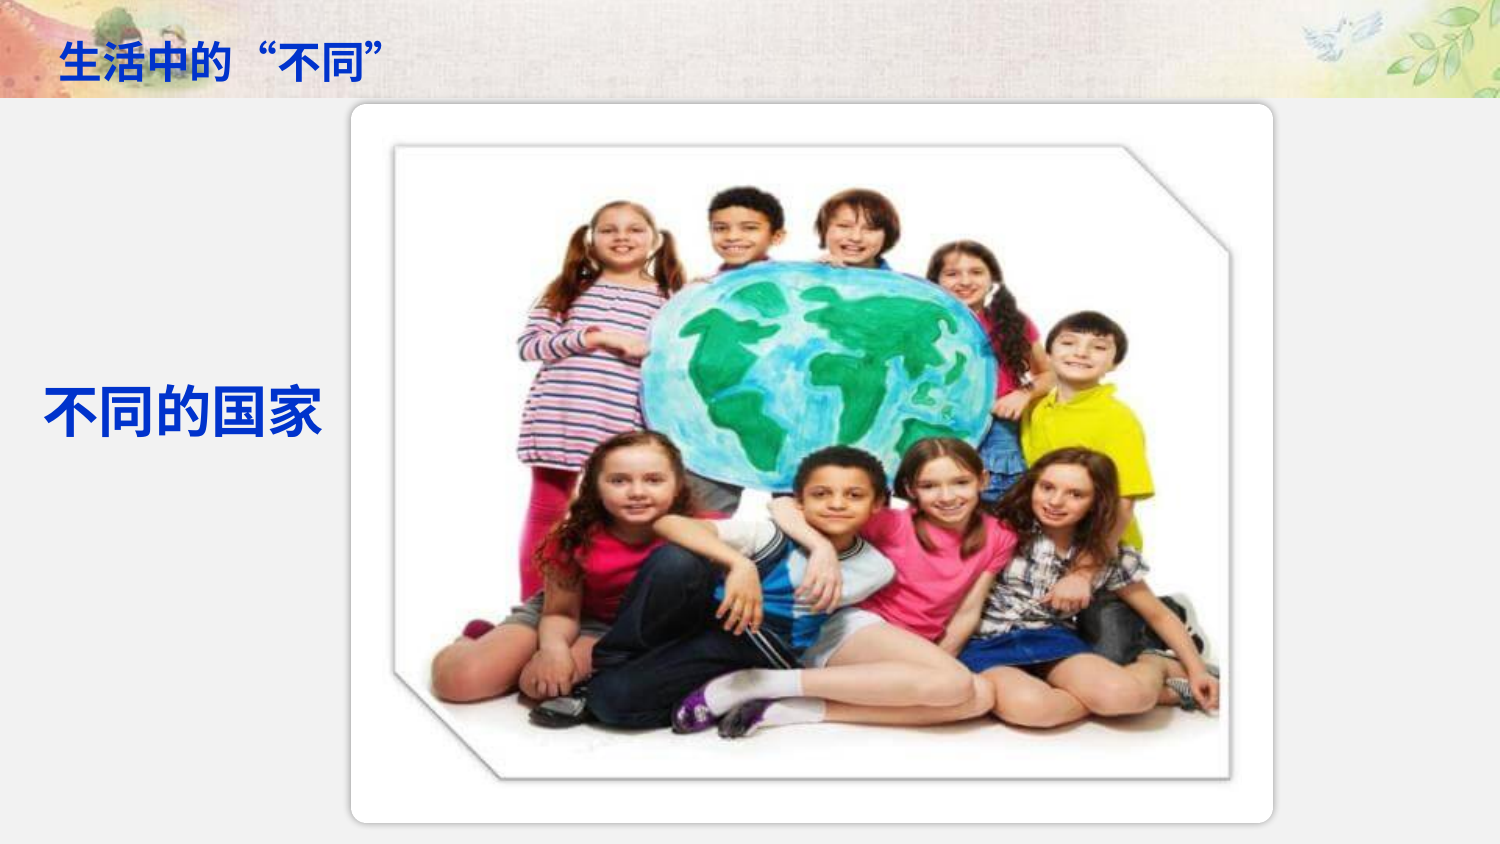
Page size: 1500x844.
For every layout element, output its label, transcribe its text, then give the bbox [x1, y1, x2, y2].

text_box 生活中的“不同” [47, 28, 424, 93]
picture [0, 0, 1500, 98]
picture [381, 134, 1243, 792]
text_box 不同的国家 [31, 370, 345, 450]
